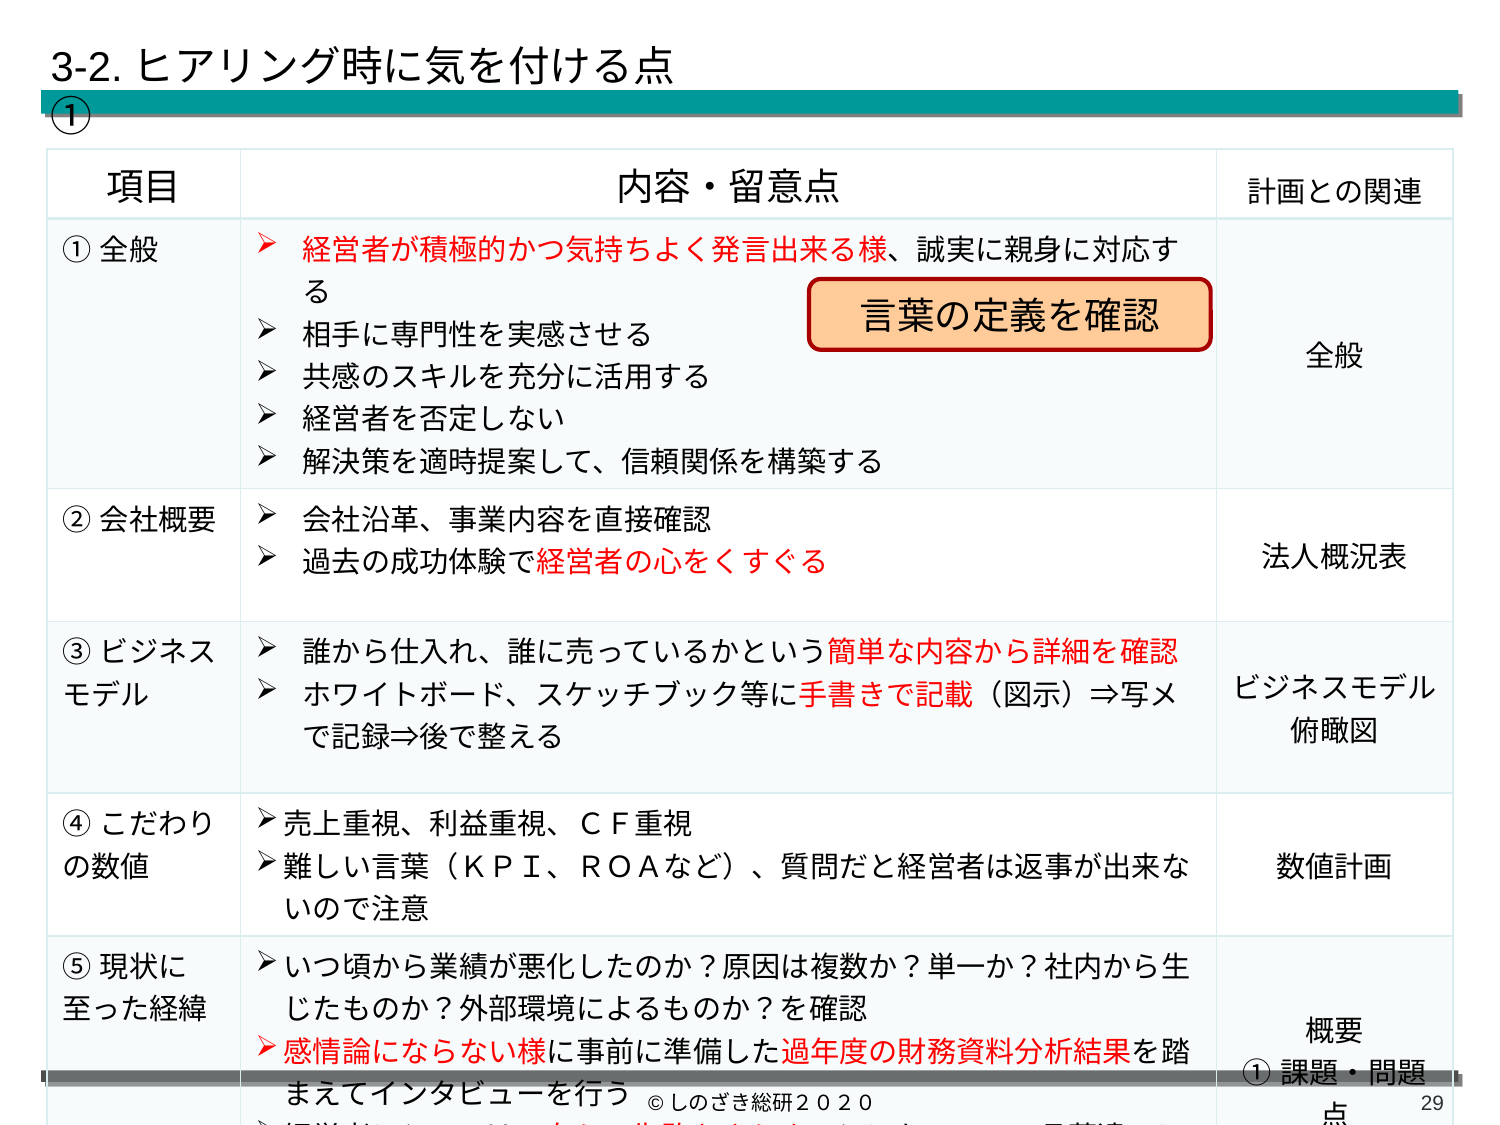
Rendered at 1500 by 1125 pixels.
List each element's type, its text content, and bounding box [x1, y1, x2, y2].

table_cell 会社沿革、事業内容を直接確認 過去の成功体験で経営者の心をくすぐる [241, 489, 1216, 621]
table_cell 法人概況表 [1217, 489, 1452, 621]
text_box 3-2.ヒアリング時に気を付ける点① [35, 32, 703, 147]
table_cell 数値計画 [1217, 794, 1452, 935]
table_cell 売上重視、利益重視、ＣＦ重視 難しい言葉（ＫＰＩ、ＲＯＡなど）、質問だと経営者は返事が出来ないので注意 [241, 794, 1216, 935]
table_cell ⑤現状に至った経緯 [48, 937, 240, 1125]
table_cell ③ビジネスモデル [48, 622, 240, 792]
text_box 言葉の定義を確認 [806, 276, 1213, 352]
table_header 項目 [48, 150, 240, 217]
table_cell ②会社概要 [48, 489, 240, 621]
table_cell ①全般 [48, 220, 240, 488]
table_header 内容・留意点 [241, 150, 1216, 217]
footer ©しのざき総研２０２０ [524, 1082, 1000, 1125]
table_cell 概要 ①課題・問題点 [1217, 937, 1452, 1125]
table_header 計画との関連 [1217, 150, 1452, 217]
table_cell ④こだわりの数値 [48, 794, 240, 935]
table_cell 経営者が積極的かつ気持ちよく発言出来る様、誠実に親身に対応する 相手に専門性を実感させる 共感のスキルを充分に活用する 経営者を否定しない 解決策を適時提案して、信頼関係を構築する [241, 220, 1216, 488]
table_cell 誰から仕入れ、誰に売っているかという簡単な内容から詳細を確認 ホワイトボード、スケッチブック等に手書きで記載（図示）⇒写メで記録⇒後で整える [241, 622, 1216, 792]
table_cell ビジネスモデル俯瞰図 [1217, 622, 1452, 792]
table_cell 全般 [1217, 220, 1452, 488]
slide_number 28 [1454, 1082, 1459, 1125]
table_cell いつ頃から業績が悪化したのか？原因は複数か？単一か？社内から生じたものか？外部環境によるものか？を確認 感情論にならない様に事前に準備した過年度の財務資料分析結果を踏まえてインタビューを行う 経営者にとっては、自らの失敗をさらすことになるので、言葉遣いに気を付ける [241, 937, 1216, 1125]
